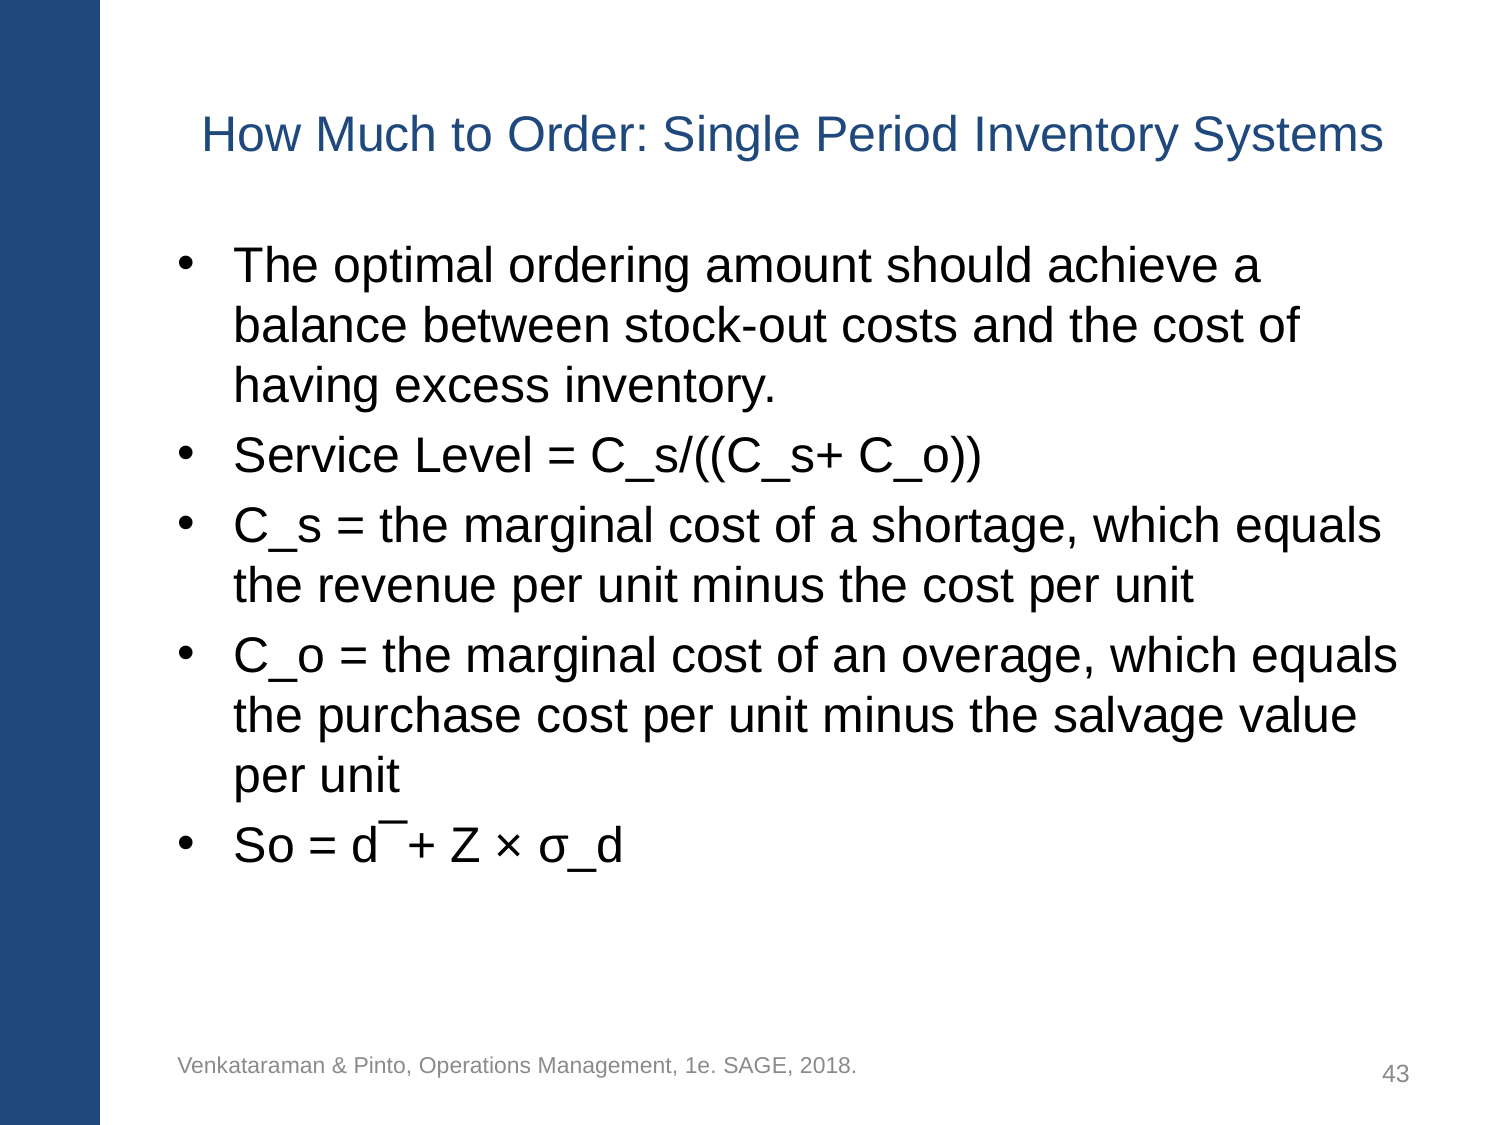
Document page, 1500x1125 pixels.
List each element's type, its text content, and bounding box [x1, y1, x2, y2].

list The optimal ordering amount should achieve a balance between stock-out costs and the cost of having excess inventory. Service Level = C_s/((C_s+ C_o)) C_s = the marginal cost of a shortage, which equals the revenue per unit minus the cost per unit C_o = the marginal cost of an overage, which equals the purchase cost per unit minus the salvage value per unit So = d ̅ + Z × σ_d [162, 224, 1425, 1025]
footer Venkataraman & Pinto, Operations Management, 1e. SAGE, 2018. [162, 1042, 1313, 1103]
title How Much to Order: Single Period Inventory Systems [162, 37, 1425, 224]
slide_number 43 [1350, 1042, 1425, 1103]
